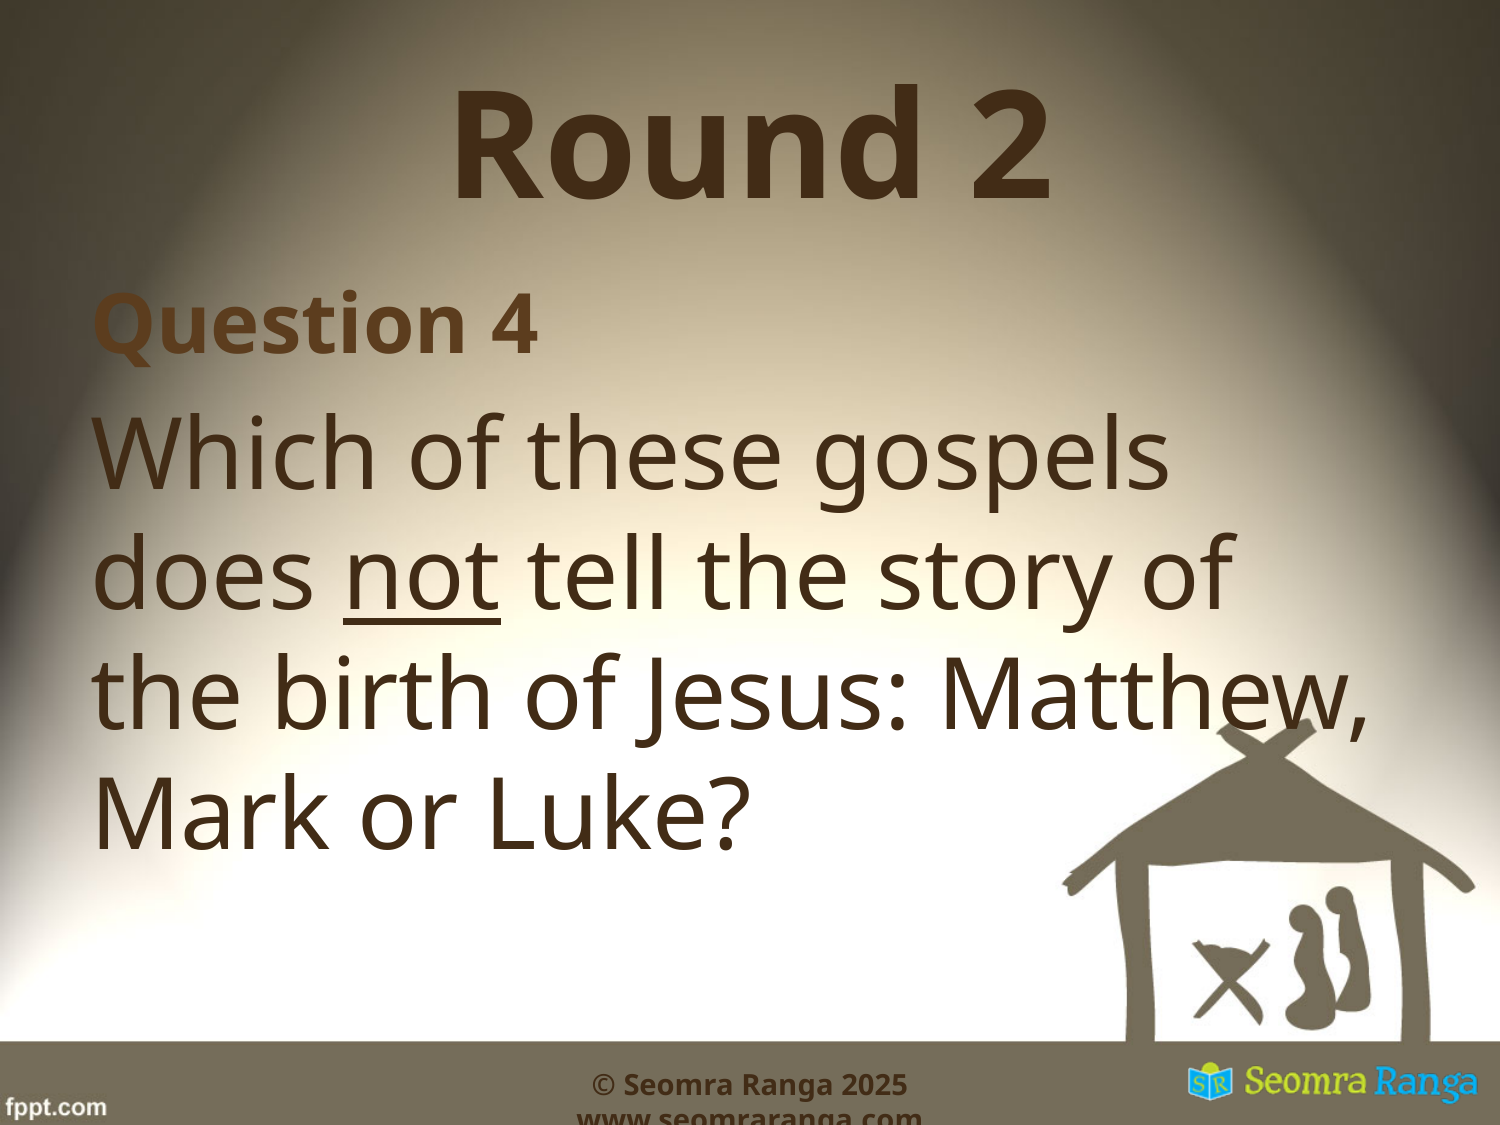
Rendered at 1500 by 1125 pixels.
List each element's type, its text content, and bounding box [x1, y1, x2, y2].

title Round 2 [75, 45, 1425, 233]
list Question 4 Which of these gospels does not tell the story of the birth of Jesus: Matthew, Mark or Luke? [75, 262, 1425, 1005]
picture [0, 0, 1500, 1125]
text_box © Seomra Ranga 2025 www.seomraranga.com [401, 1058, 1099, 1125]
